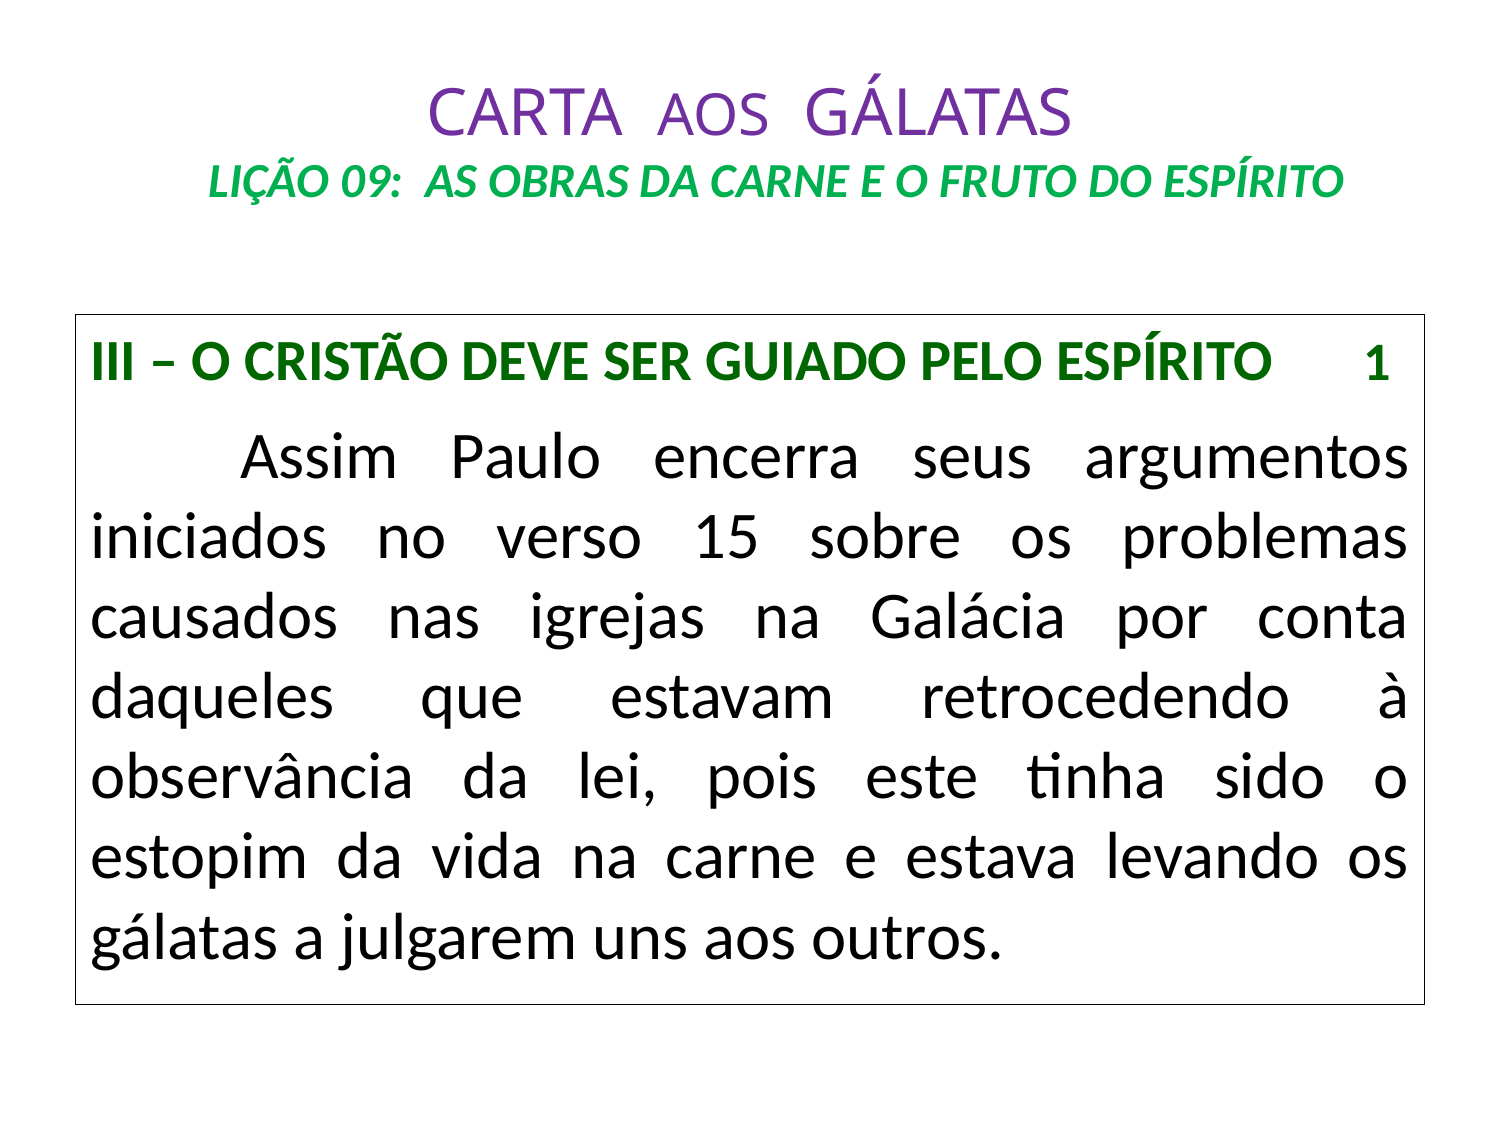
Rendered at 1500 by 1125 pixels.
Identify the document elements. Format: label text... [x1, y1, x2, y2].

title CARTA AOS GÁLATAS LIÇÃO 09: AS OBRAS DA CARNE E O FRUTO DO ESPÍRITO [75, 45, 1425, 233]
list III – O CRISTÃO DEVE SER GUIADO PELO ESPÍRITO 1 Assim Paulo encerra seus argumentos iniciados no verso 15 sobre os problemas causados nas igrejas na Galácia por conta daqueles que estavam retrocedendo à observância da lei, pois este tinha sido o estopim da vida na carne e estava levando os gálatas a julgarem uns aos outros. [75, 314, 1425, 1005]
